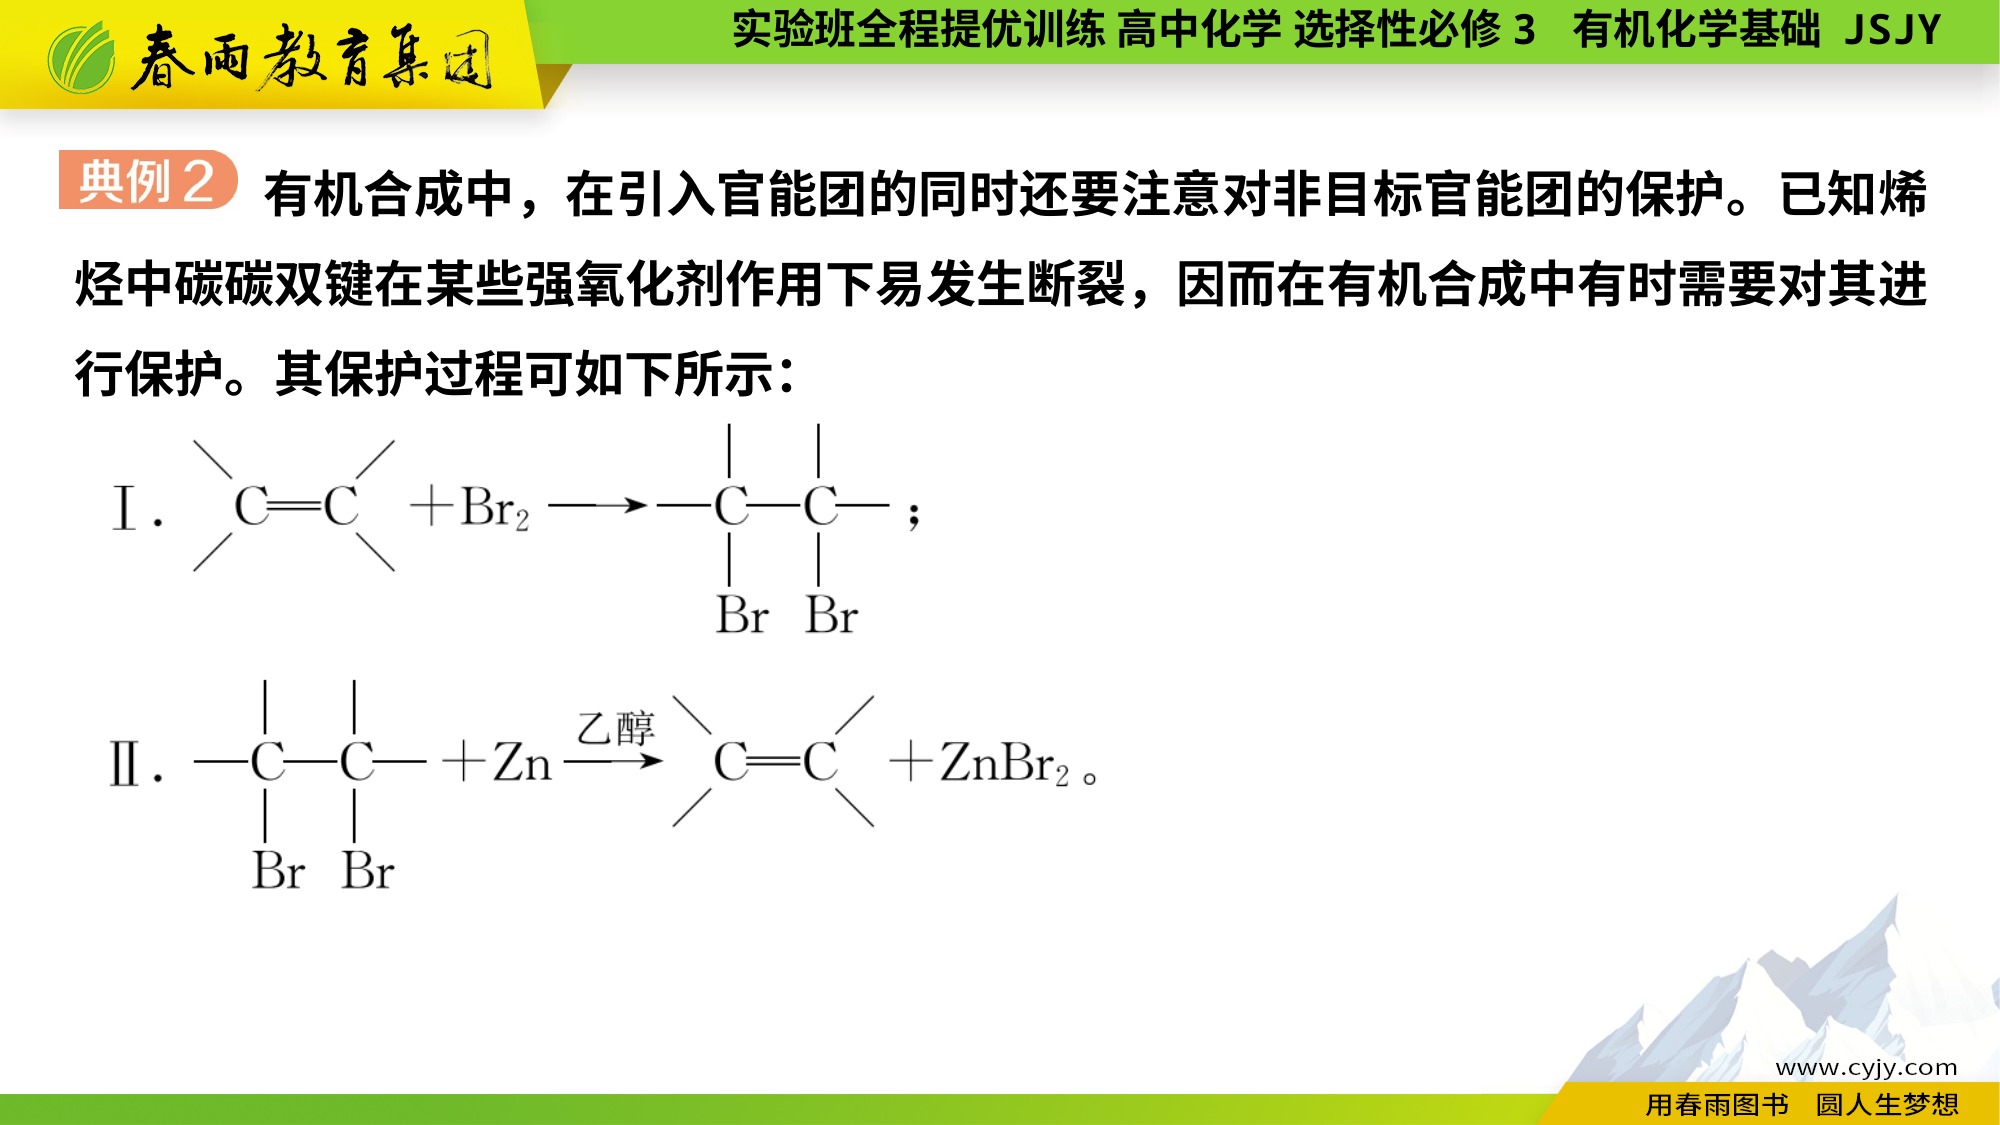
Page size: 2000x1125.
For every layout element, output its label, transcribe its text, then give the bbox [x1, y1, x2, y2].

picture [0, 0, 2000, 1125]
list 有机合成中，在引入官能团的同时还要注意对非目标官能团的保护。已知烯烃中碳碳双键在某些强氧化剂作用下易发生断裂，因而在有机合成中有时需要对其进行保护。其保护过程可如下所示： [59, 125, 1944, 845]
